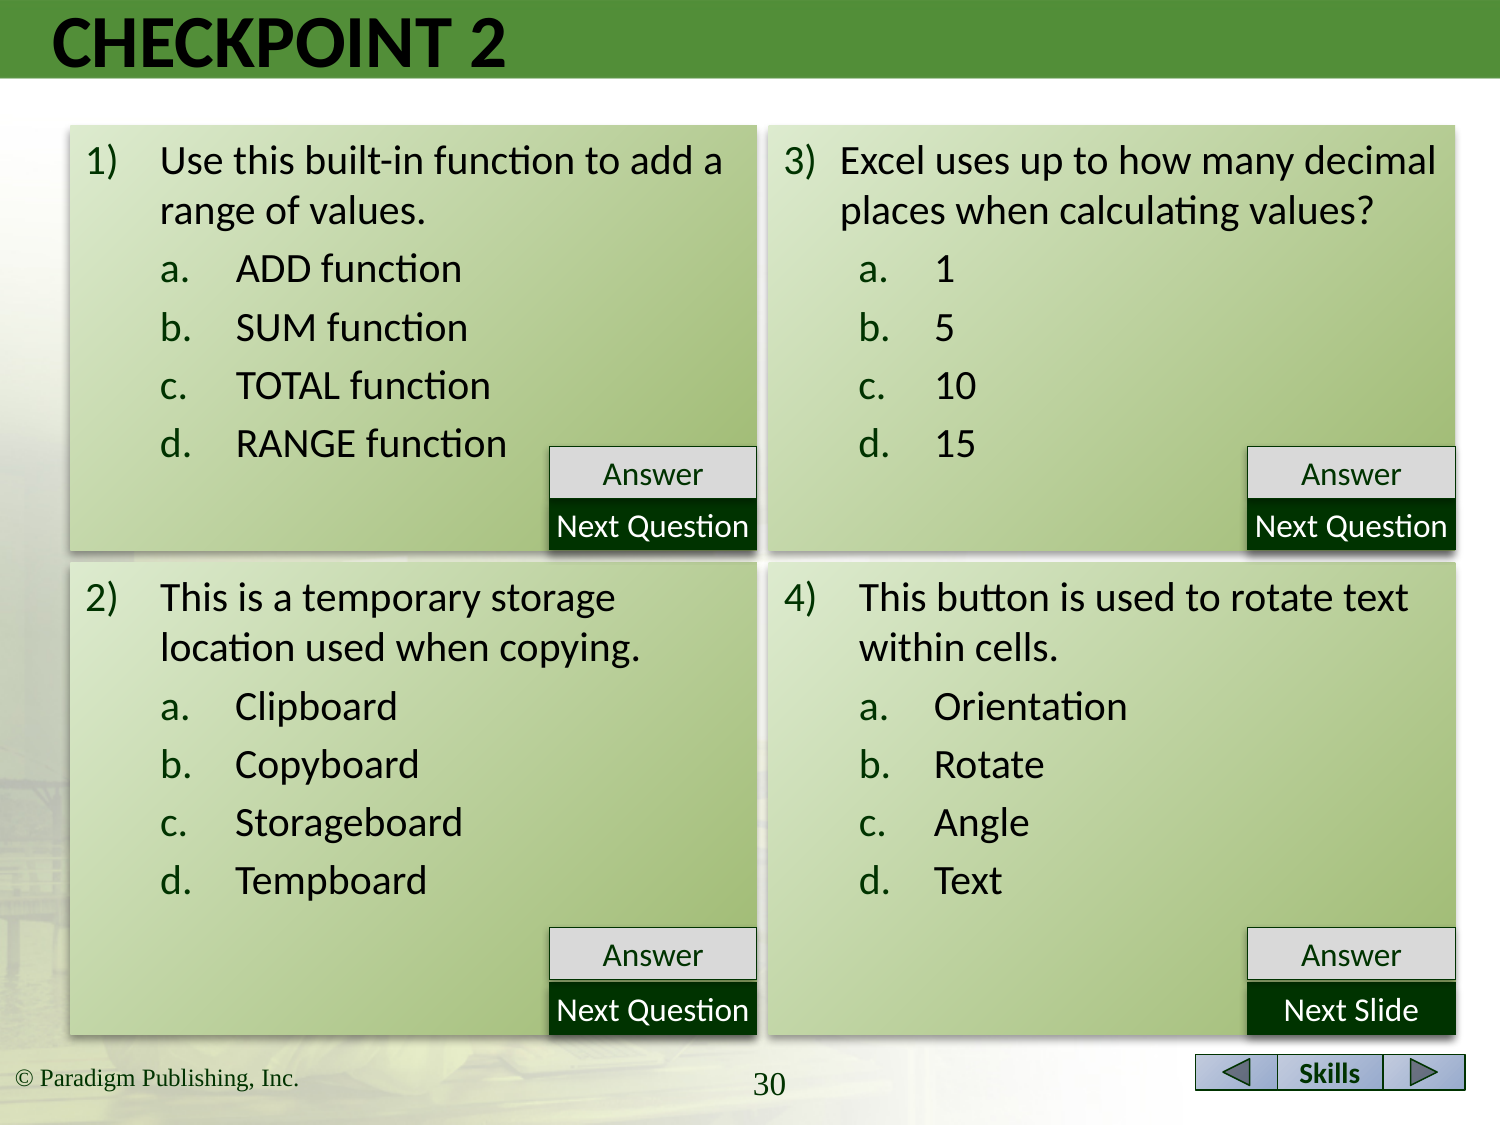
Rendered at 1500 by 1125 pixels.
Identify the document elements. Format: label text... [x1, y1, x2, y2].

text_box Answer [1247, 927, 1456, 980]
text_box Next Question [549, 506, 757, 550]
text_box Answer [1247, 446, 1456, 499]
text_box Next Question [549, 987, 757, 1035]
text_box Answer [549, 446, 757, 499]
text_box Next Slide [1247, 987, 1456, 1035]
text_box Use this built-in function to add a range of values. ADD function SUM function TOTAL function RANGE function [70, 125, 757, 551]
text_box Answer [549, 927, 757, 980]
title CHECKPOINT 2 [37, 0, 1388, 86]
text_box Next Question [1247, 506, 1456, 550]
text_box Excel uses up to how many decimal places when calculating values? 1 5 10 15 [768, 125, 1456, 551]
text_box This is a temporary storage location used when copying. Clipboard Copyboard Storageboard Tempboard [70, 562, 757, 1035]
picture [0, 0, 1500, 1125]
text_box This button is used to rotate text within cells. Orientation Rotate Angle Text [768, 562, 1456, 1035]
